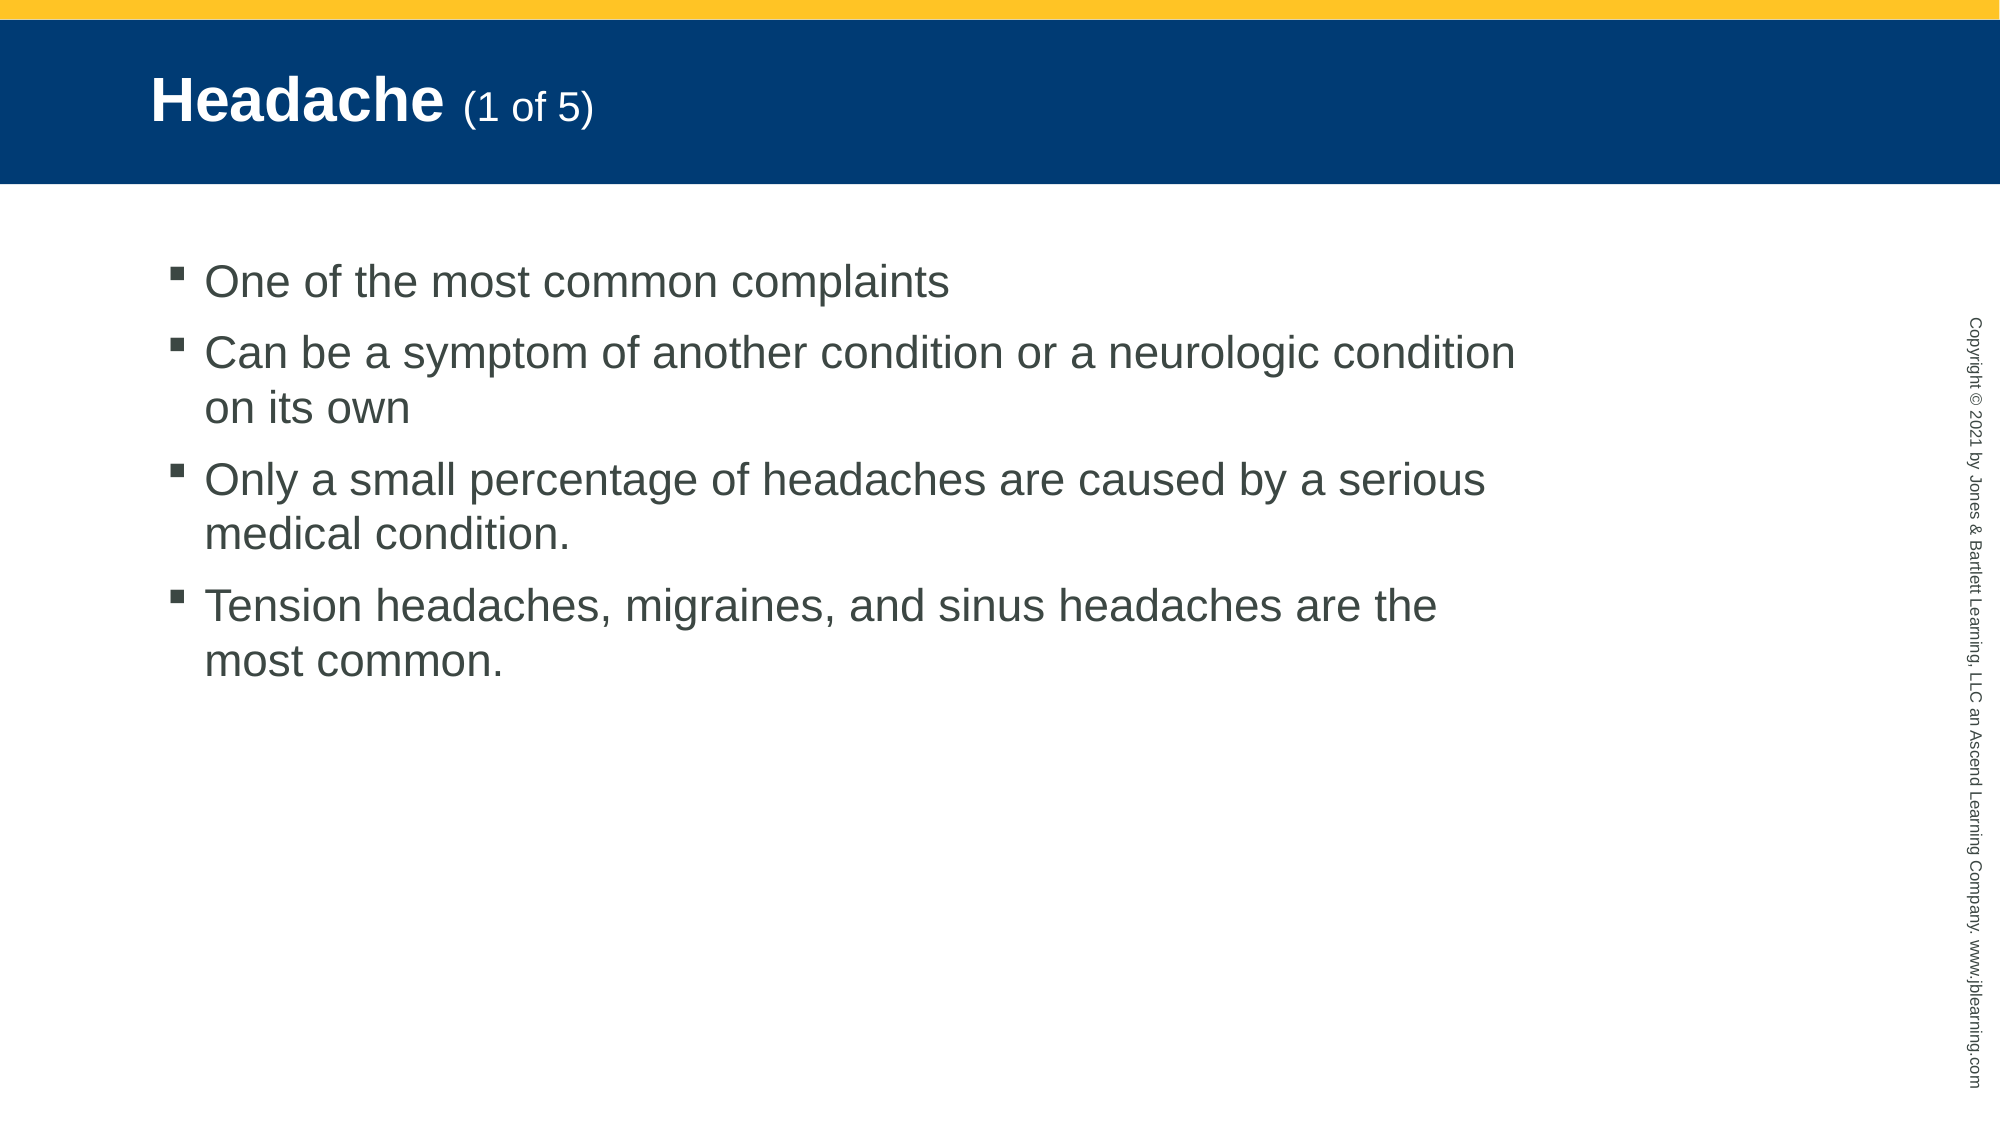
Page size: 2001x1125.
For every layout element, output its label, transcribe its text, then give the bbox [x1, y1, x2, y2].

list One of the most common complaints Can be a symptom of another condition or a neurologic condition on its own Only a small percentage of headaches are caused by a serious medical condition. Tension headaches, migraines, and sinus headaches are the most common. [151, 244, 1586, 1016]
title Headache (1 of 5) [0, 19, 2000, 185]
